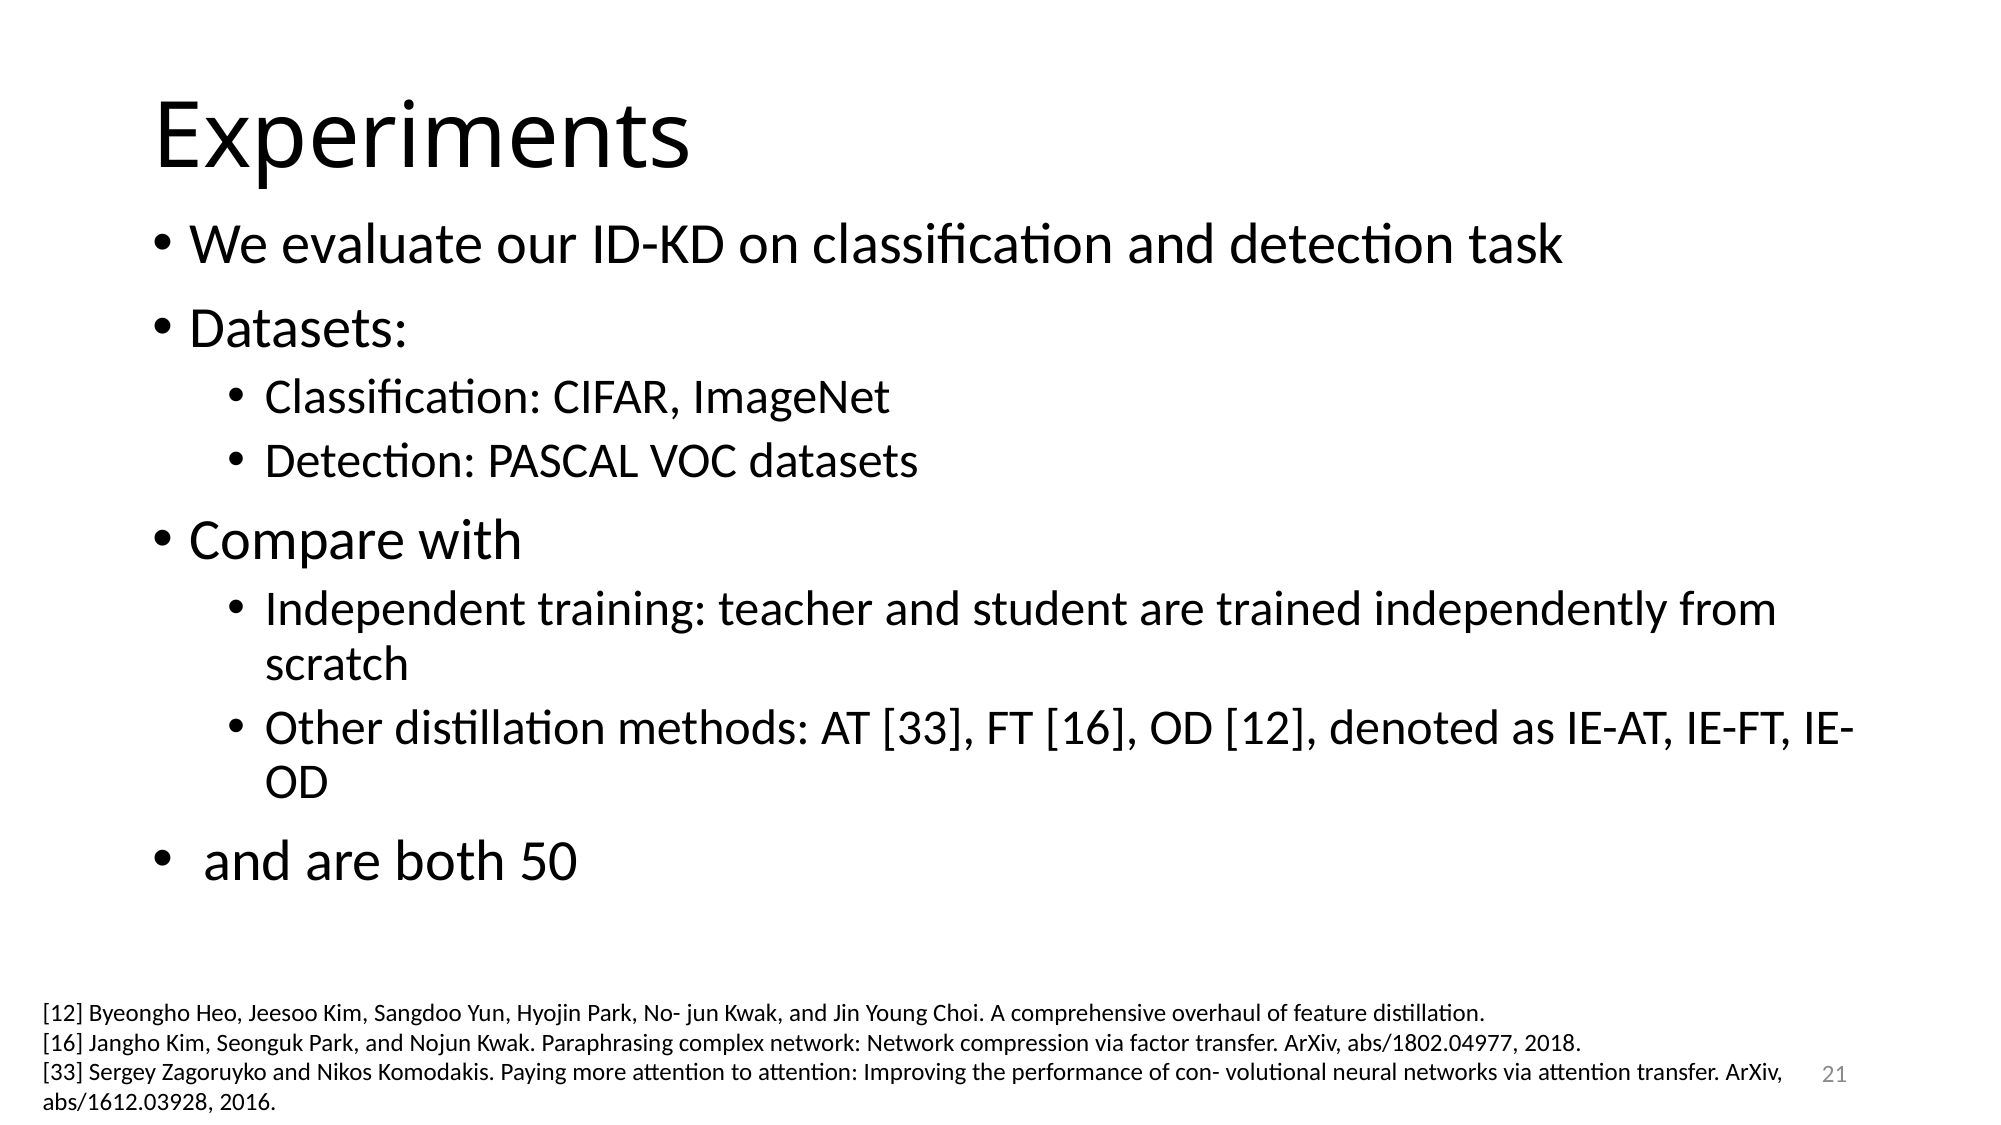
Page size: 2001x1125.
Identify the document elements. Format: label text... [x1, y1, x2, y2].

text_box [12] Byeongho Heo, Jeesoo Kim, Sangdoo Yun, Hyojin Park, No- jun Kwak, and Jin Young Choi. A comprehensive overhaul of feature distillation. [16] Jangho Kim, Seonguk Park, and Nojun Kwak. Paraphrasing complex network: Network compression via factor transfer. ArXiv, abs/1802.04977, 2018. [33] Sergey Zagoruyko and Nikos Komodakis. Paying more attention to attention: Improving the performance of con- volutional neural networks via attention transfer. ArXiv, abs/1612.03928, 2016. [27, 988, 1972, 1124]
title Experiments [137, 28, 1863, 247]
